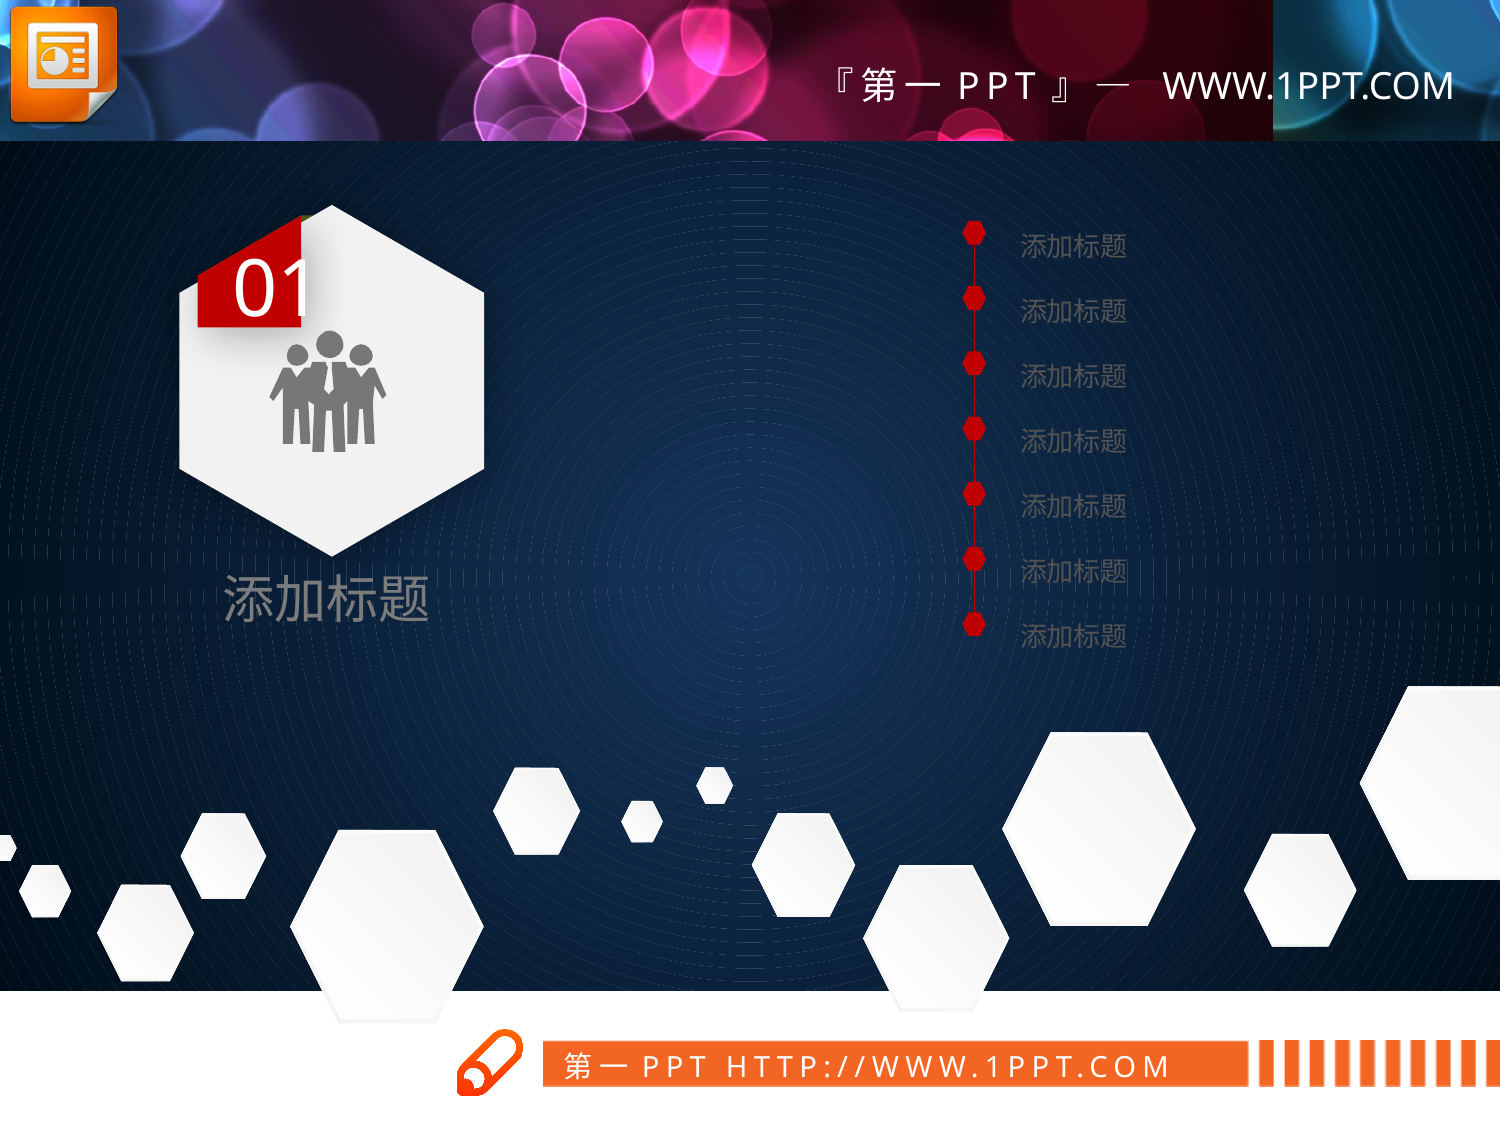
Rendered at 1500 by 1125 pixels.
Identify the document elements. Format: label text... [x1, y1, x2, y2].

text_box 添加标题 [168, 532, 484, 663]
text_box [97, 884, 195, 982]
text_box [962, 220, 987, 245]
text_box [962, 612, 987, 637]
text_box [962, 546, 987, 571]
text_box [180, 813, 267, 900]
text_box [179, 204, 485, 557]
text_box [18, 864, 72, 918]
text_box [621, 800, 664, 843]
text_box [0, 834, 17, 862]
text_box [962, 481, 987, 506]
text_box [962, 351, 987, 376]
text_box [493, 767, 581, 855]
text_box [962, 285, 987, 311]
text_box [290, 829, 484, 1024]
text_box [962, 416, 987, 441]
picture [0, 0, 1500, 141]
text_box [1002, 732, 1197, 926]
picture [543, 1040, 1500, 1087]
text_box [863, 864, 1010, 1012]
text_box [751, 813, 856, 917]
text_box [696, 767, 734, 805]
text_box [1243, 833, 1357, 947]
text_box 添加标题 添加标题 添加标题 添加标题 添加标题 添加标题 添加标题 [1008, 191, 1288, 657]
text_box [1359, 686, 1500, 881]
